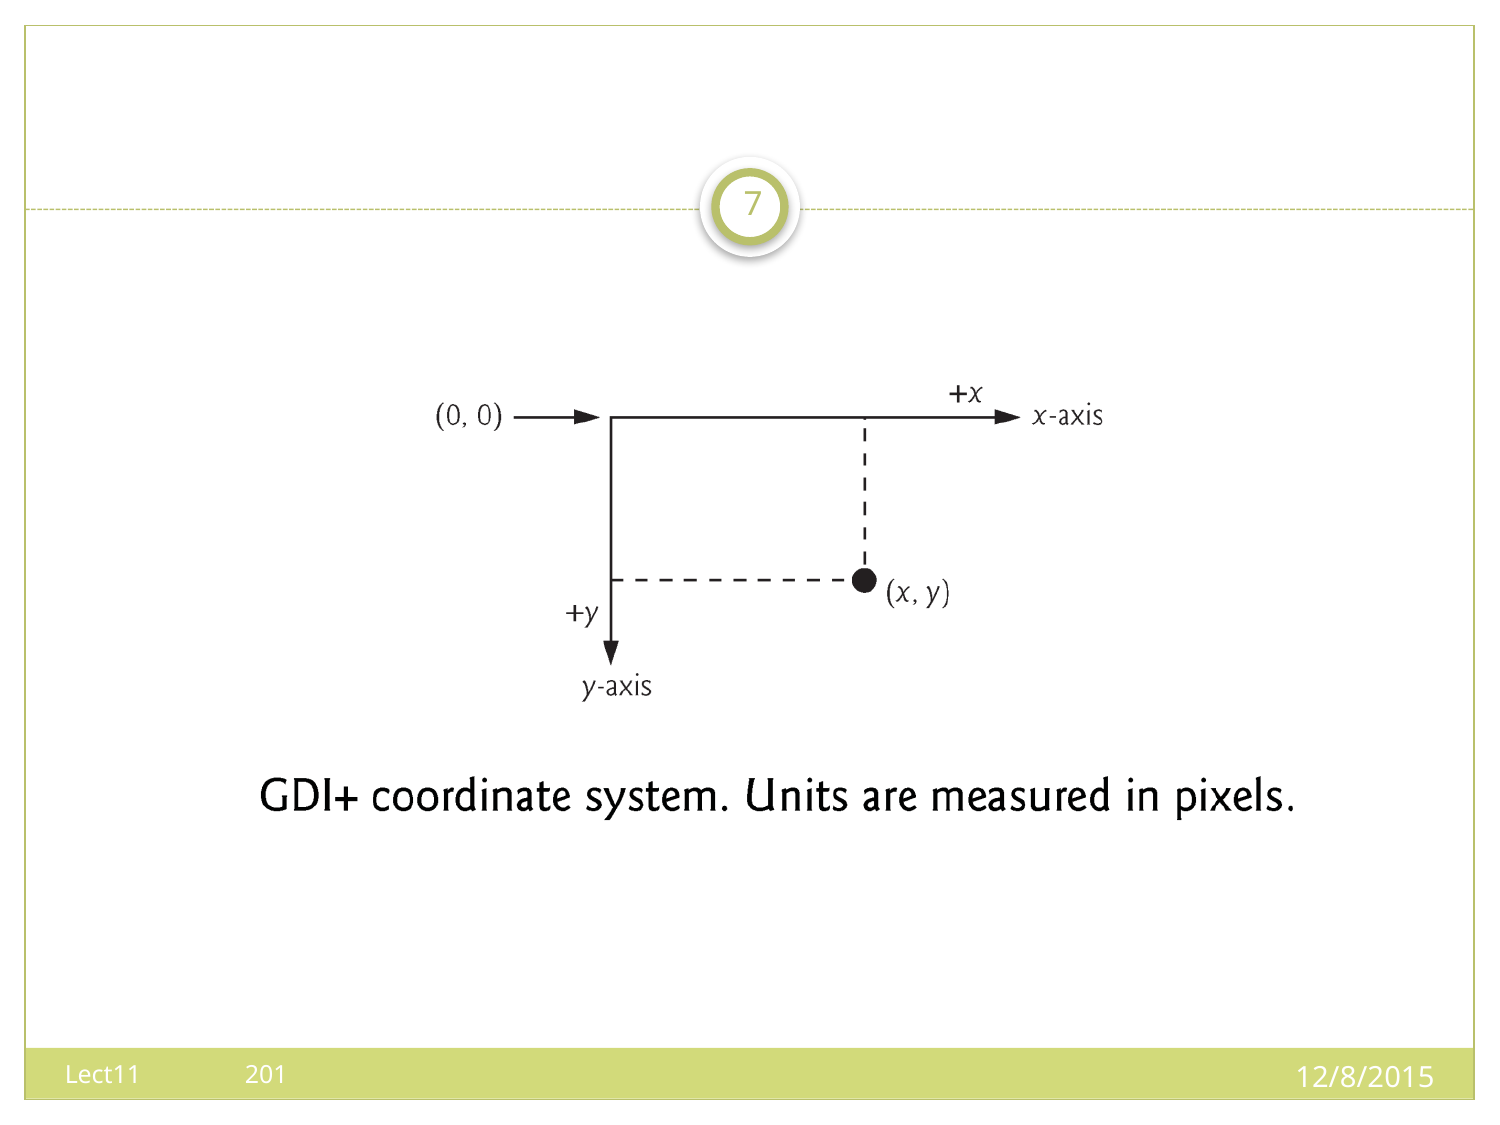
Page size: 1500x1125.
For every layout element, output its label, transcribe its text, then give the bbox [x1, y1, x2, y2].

footer Lect11 201 [50, 1051, 638, 1112]
slide_number 7 [715, 168, 791, 228]
picture [239, 231, 1320, 968]
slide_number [950, 1050, 1450, 1111]
